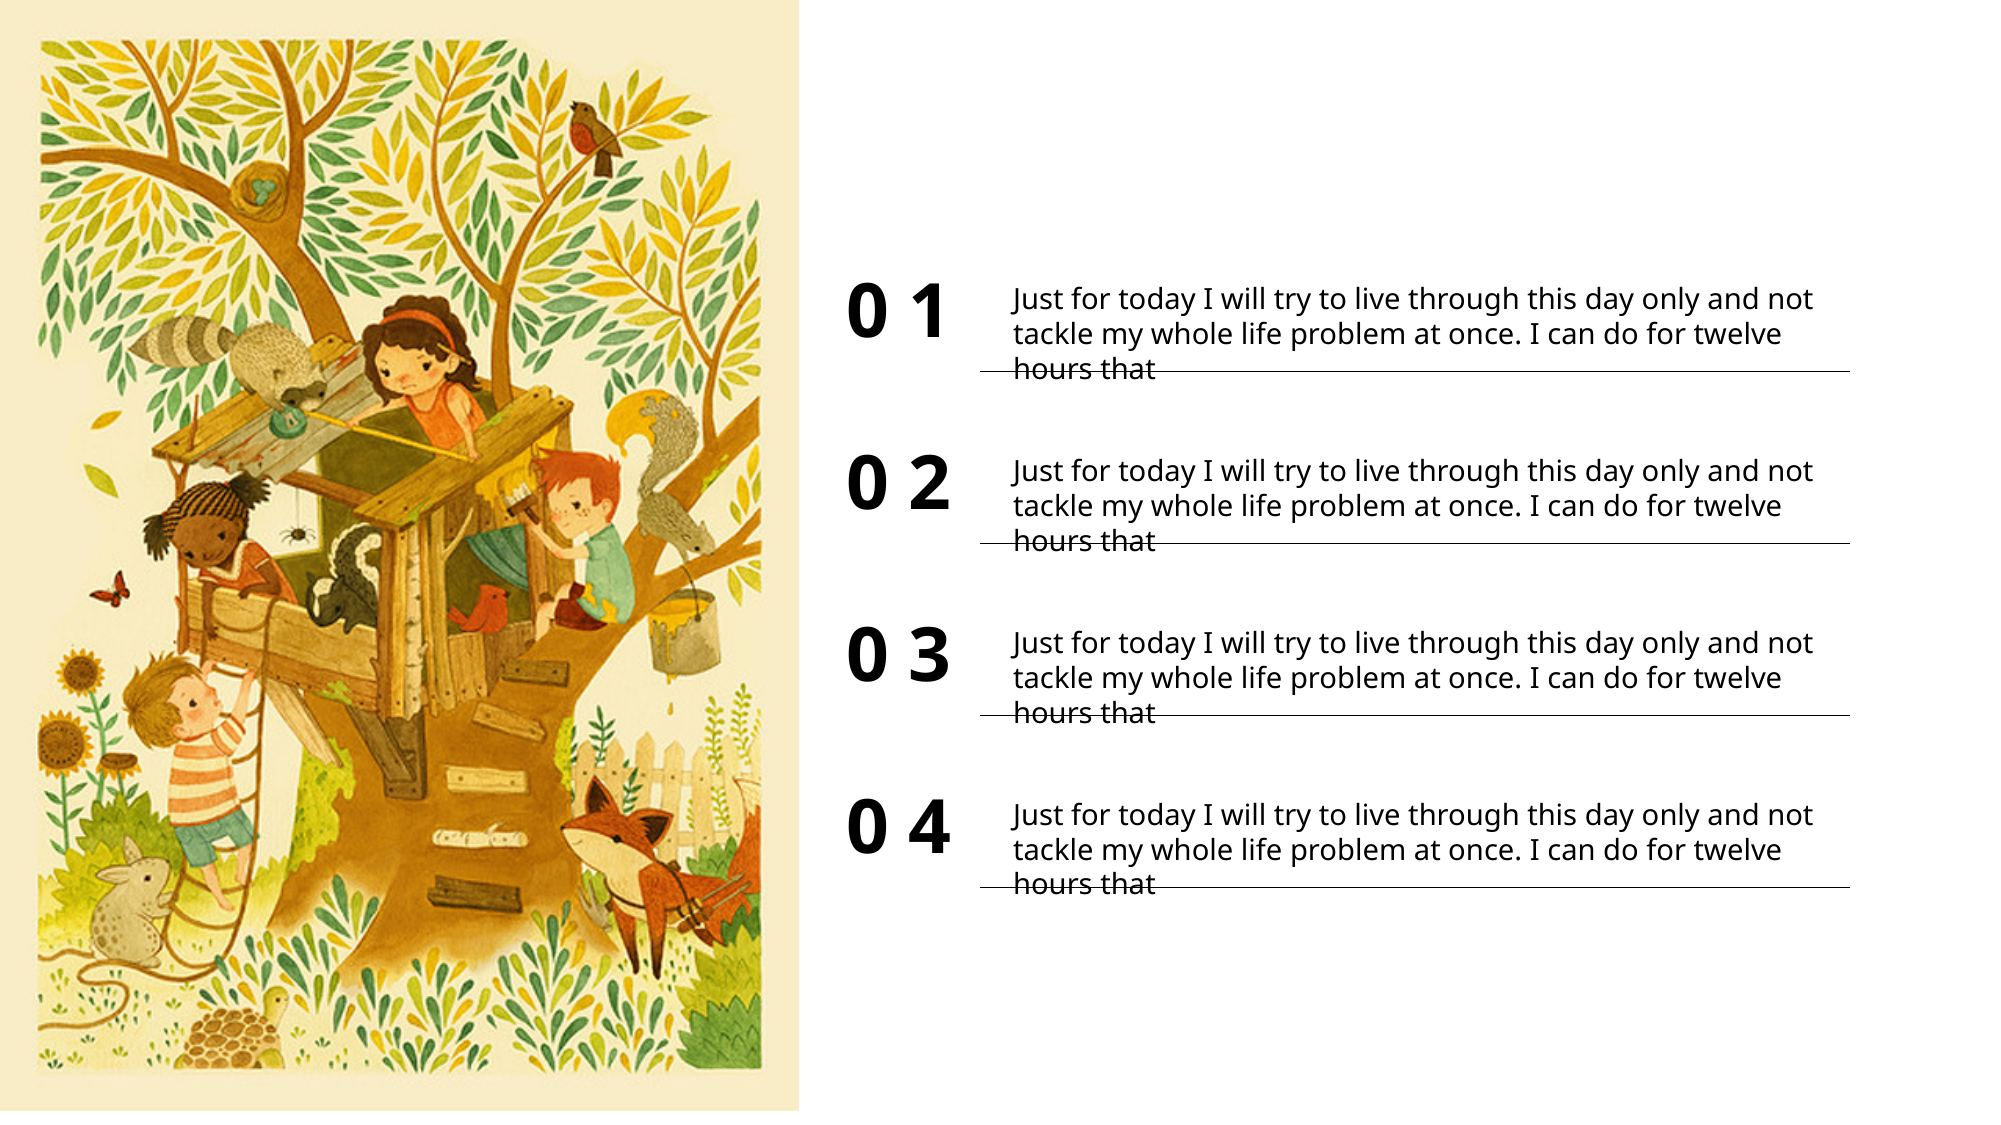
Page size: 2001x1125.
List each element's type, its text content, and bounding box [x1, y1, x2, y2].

text_box Just for today I will try to live through this day only and not tackle my whole life problem at once. I can do for twelve hours that [998, 444, 1874, 565]
text_box Just for today I will try to live through this day only and not tackle my whole life problem at once. I can do for twelve hours that [998, 788, 1874, 909]
text_box 0 3 [829, 599, 968, 704]
text_box 0 2 [829, 427, 968, 532]
text_box Just for today I will try to live through this day only and not tackle my whole life problem at once. I can do for twelve hours that [998, 272, 1874, 393]
picture [0, 0, 799, 1111]
text_box 0 4 [829, 770, 968, 876]
text_box Just for today I will try to live through this day only and not tackle my whole life problem at once. I can do for twelve hours that [998, 616, 1874, 737]
text_box 0 1 [829, 255, 968, 361]
